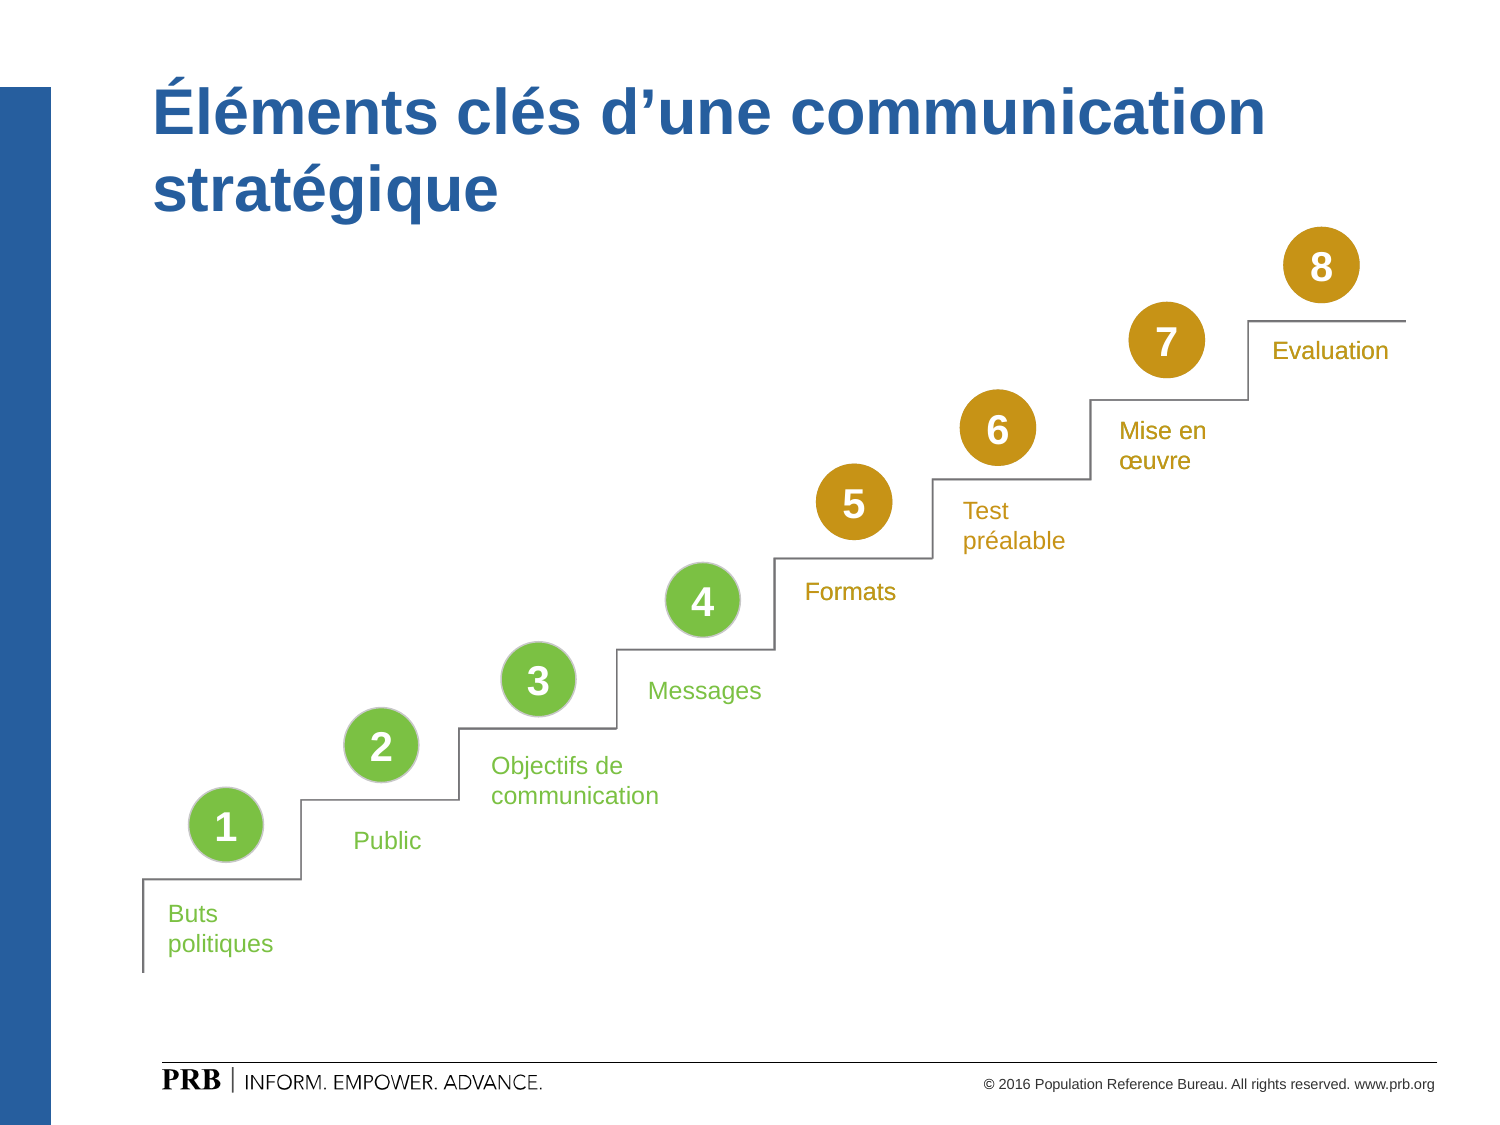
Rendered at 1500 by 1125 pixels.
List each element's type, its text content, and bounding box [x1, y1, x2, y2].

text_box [947, 389, 1086, 533]
picture [162, 1067, 542, 1093]
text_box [789, 464, 913, 614]
title Éléments clés d’une communication stratégique [137, 62, 1500, 163]
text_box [475, 641, 687, 788]
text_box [1256, 227, 1414, 374]
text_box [947, 539, 1086, 563]
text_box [152, 787, 314, 937]
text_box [313, 707, 462, 863]
picture [142, 320, 1406, 973]
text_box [632, 562, 779, 713]
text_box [1104, 302, 1253, 453]
